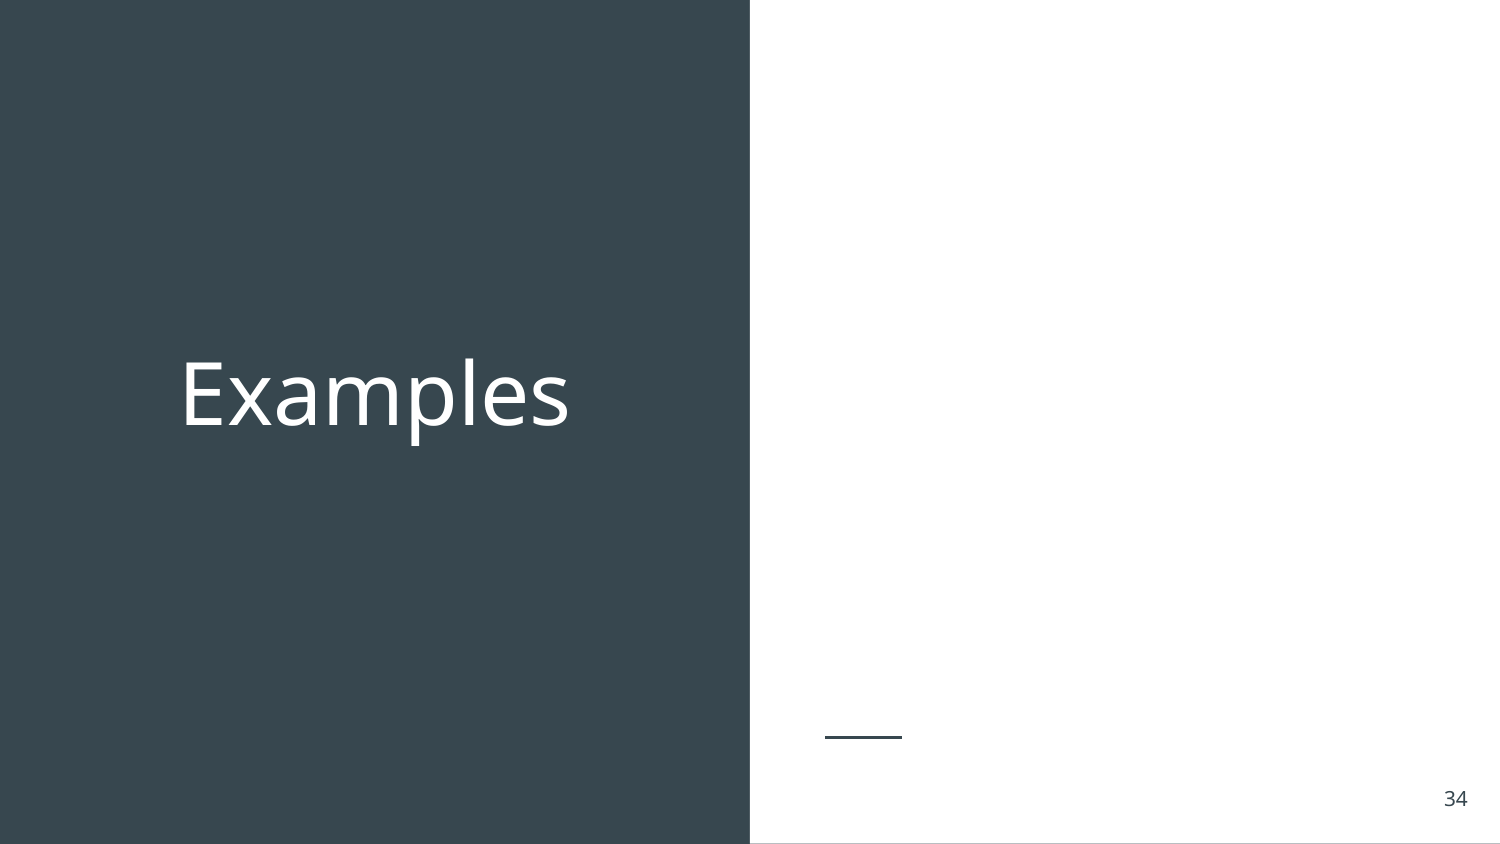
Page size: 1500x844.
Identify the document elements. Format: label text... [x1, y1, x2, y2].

slide_number ‹#› [1392, 767, 1483, 833]
title Examples [43, 177, 708, 458]
